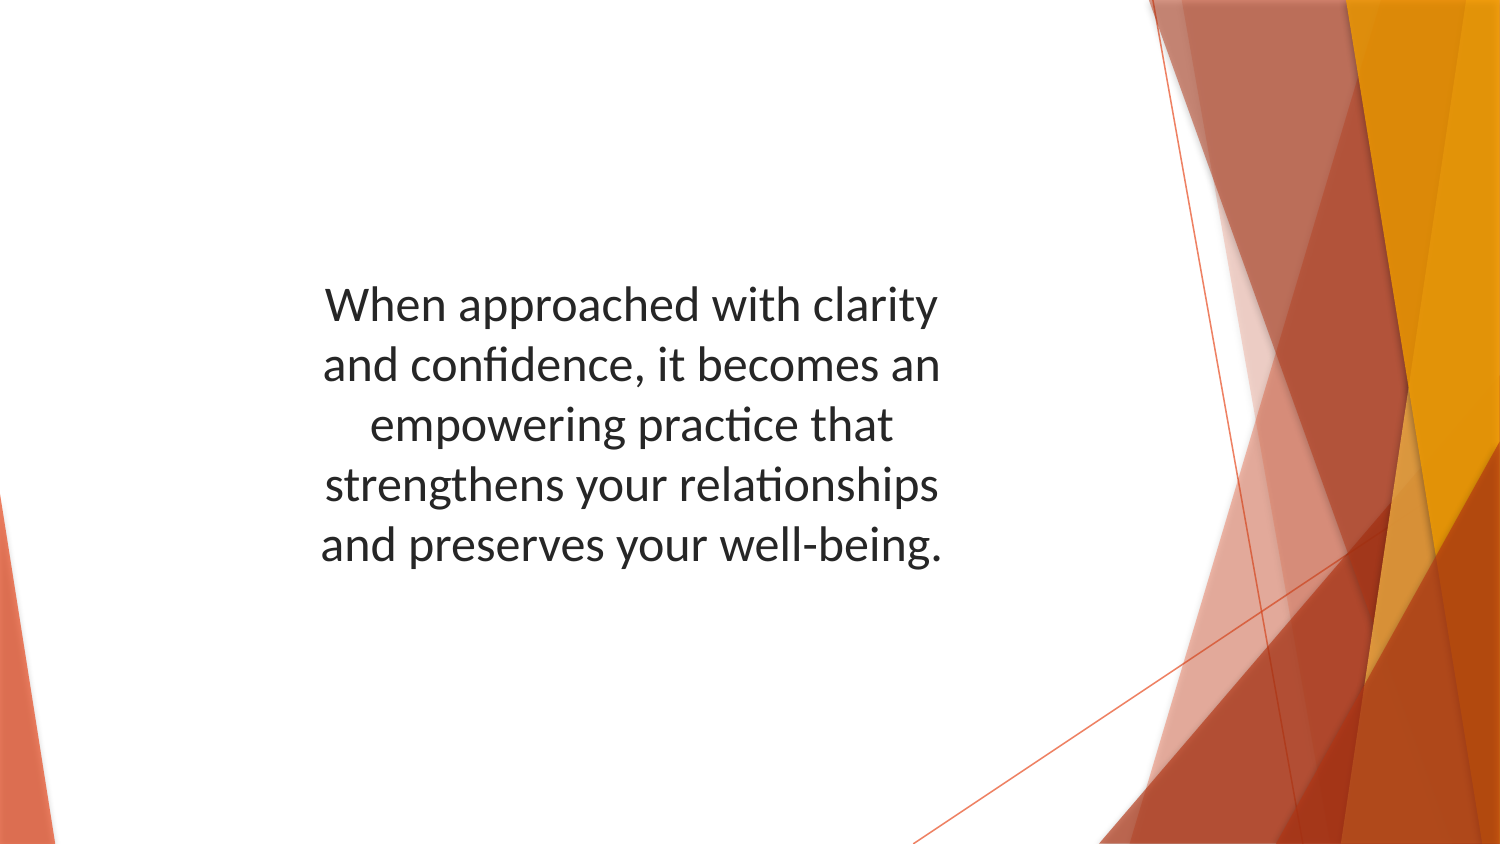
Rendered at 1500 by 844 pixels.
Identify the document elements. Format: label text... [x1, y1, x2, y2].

list When approached with clarity and confidence, it becomes an empowering practice that strengthens your relationships and preserves your well-being. [277, 197, 987, 647]
